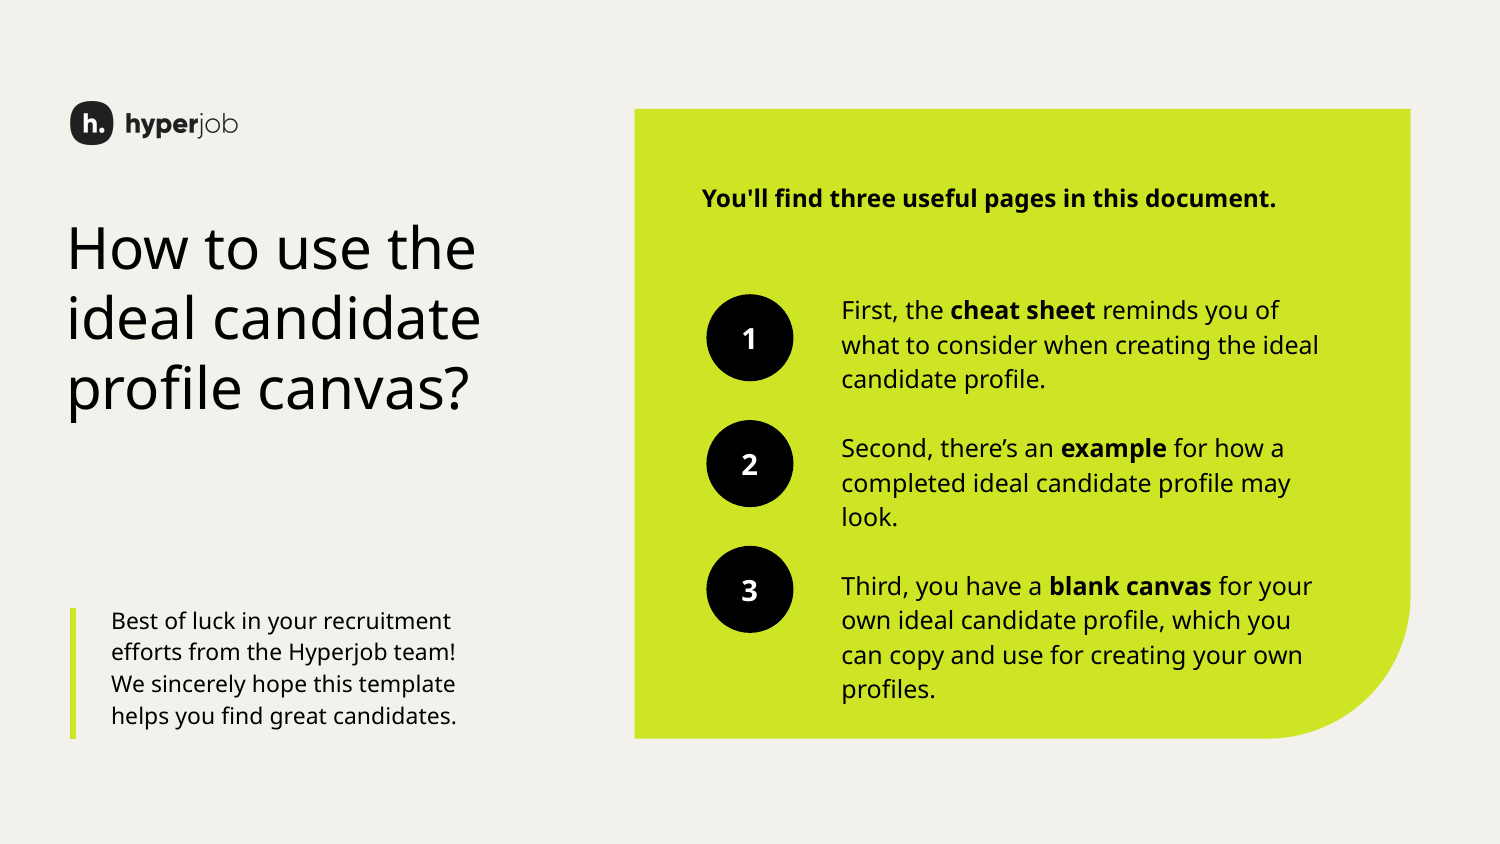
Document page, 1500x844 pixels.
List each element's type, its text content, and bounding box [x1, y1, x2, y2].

list Best of luck in your recruitment efforts from the Hyperjob team! We sincerely hope this template helps you find great candidates. [95, 545, 488, 744]
text_box [634, 108, 1411, 739]
text_box 1 [706, 294, 794, 382]
text_box 3 [706, 545, 794, 633]
title How to use the ideal candidate profile canvas? [51, 196, 588, 495]
list You'll find three useful pages in this document. [686, 163, 1331, 251]
picture [69, 100, 240, 146]
text_box 2 [706, 420, 794, 508]
list First, the cheat sheet reminds you of what to consider when creating the ideal candidate profile. Second, there’s an example for how a completed ideal candidate profile may look. Third, you have a blank canvas for your own ideal candidate profile, which you can copy and use for creating your own profiles. [826, 275, 1344, 697]
